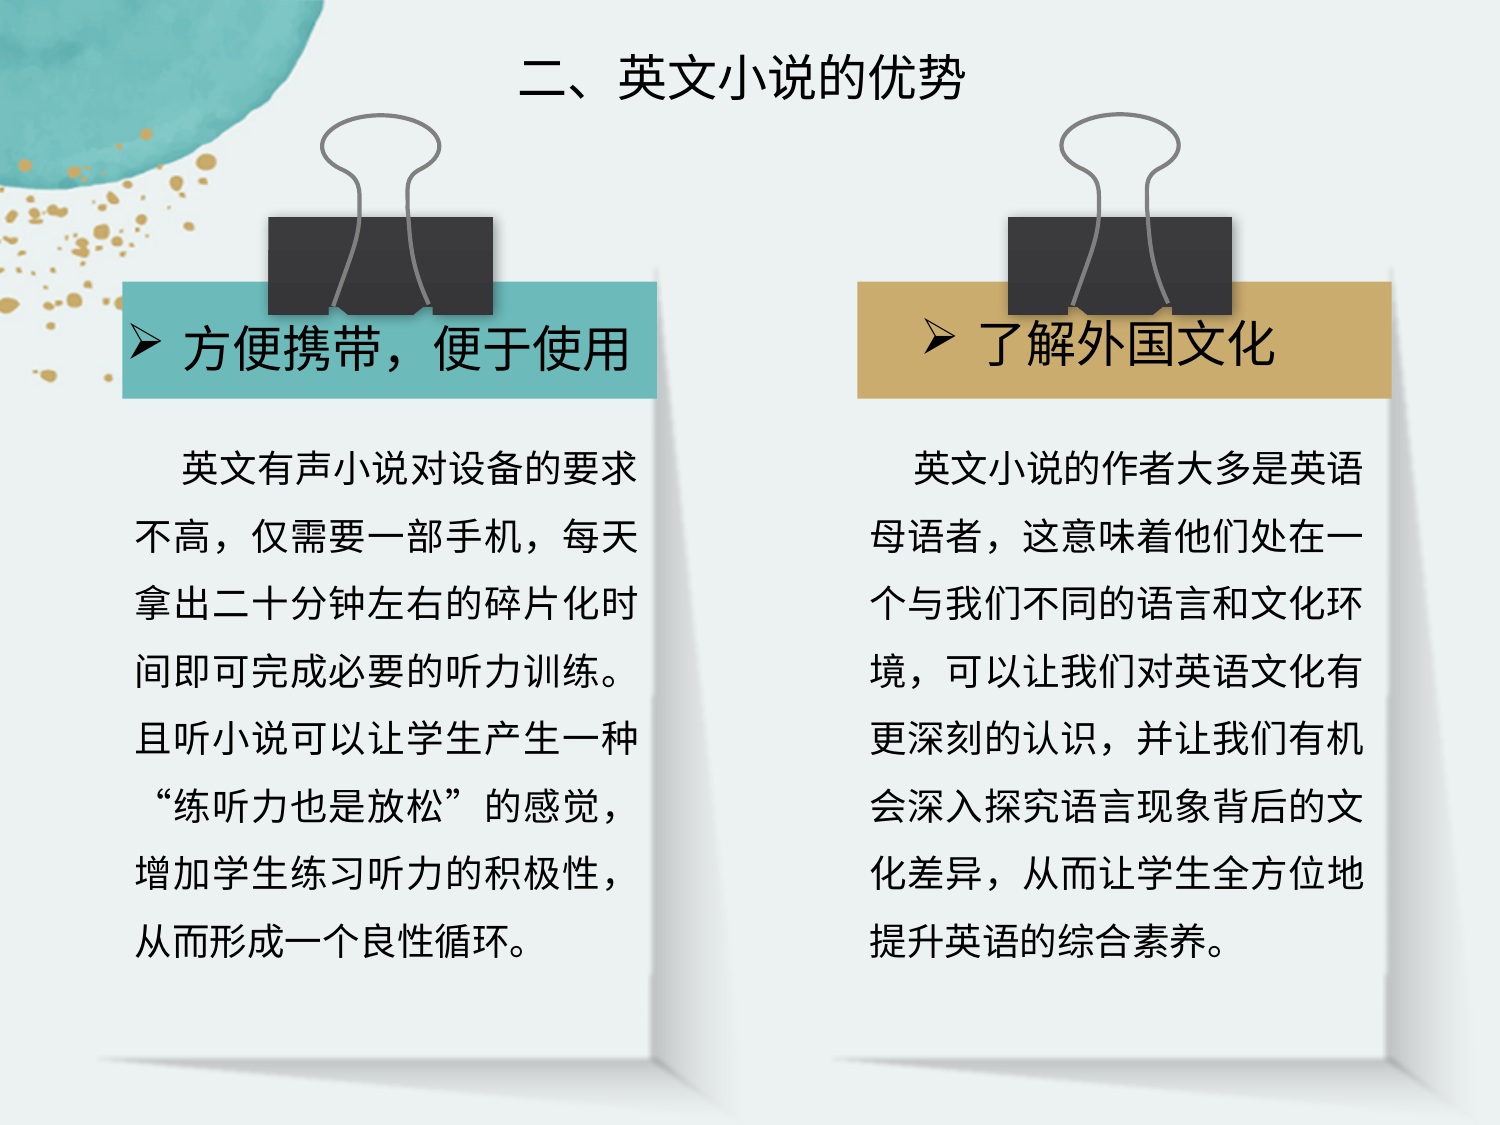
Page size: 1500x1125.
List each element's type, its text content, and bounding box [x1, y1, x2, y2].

text_box 二、英文小说的优势 [502, 39, 999, 112]
picture [0, 0, 1500, 1125]
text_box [14, 114, 1486, 1125]
